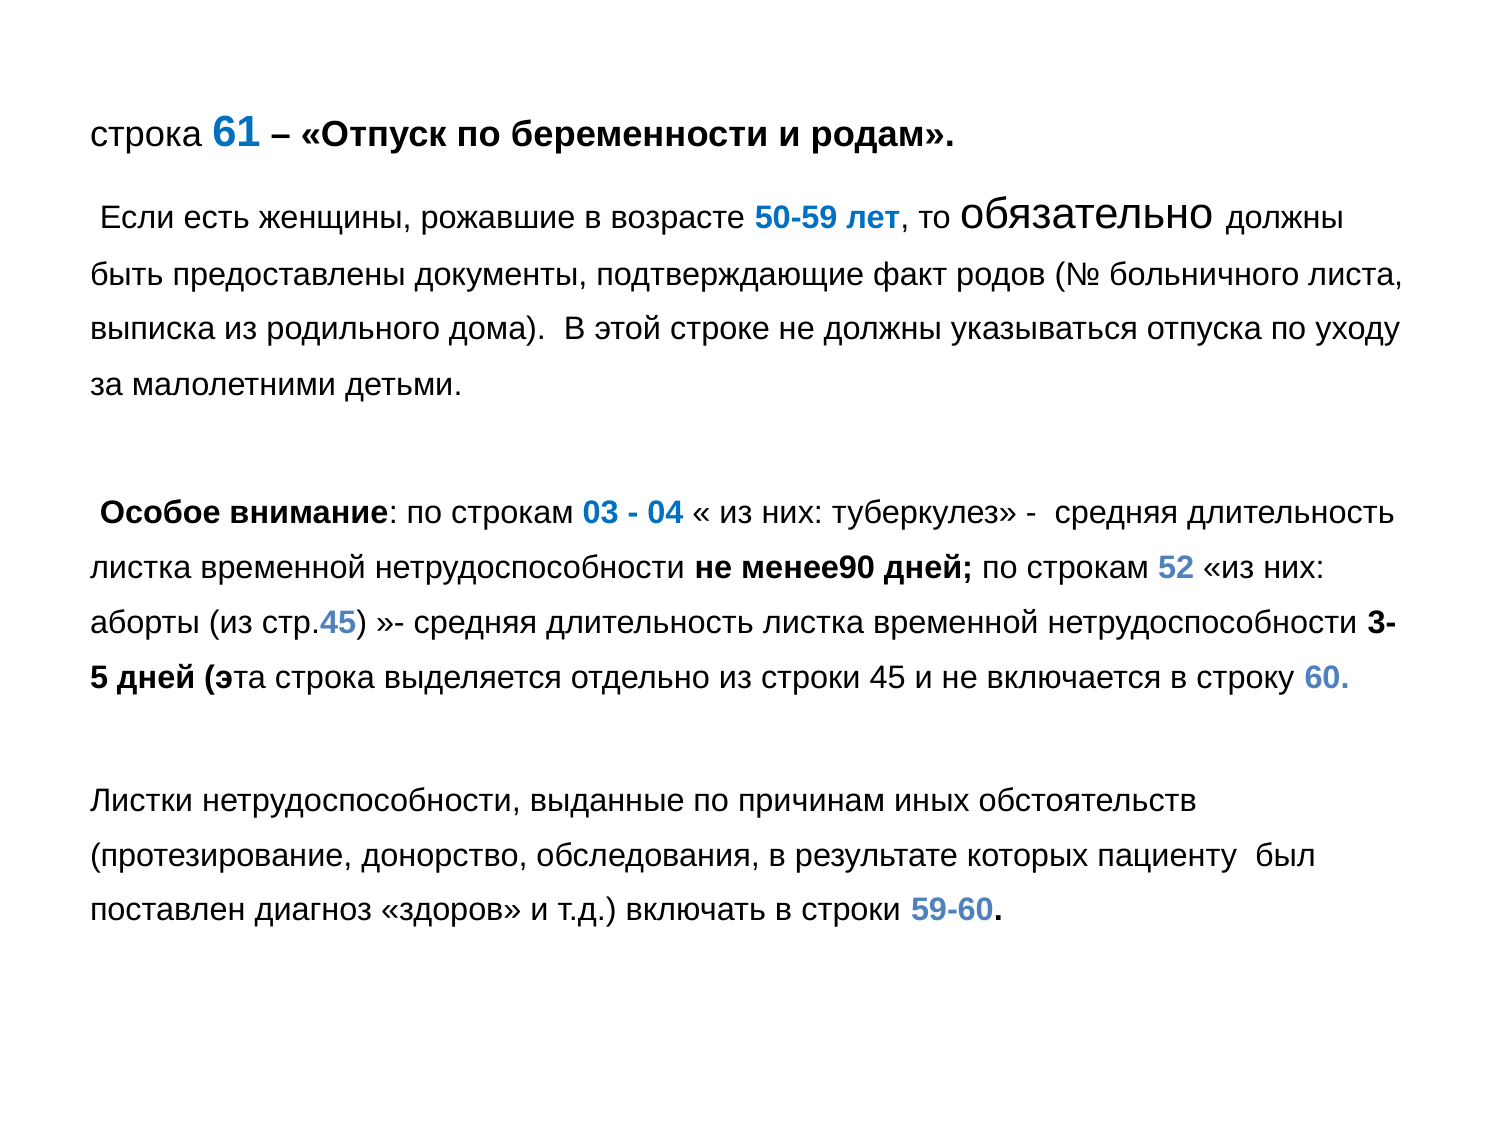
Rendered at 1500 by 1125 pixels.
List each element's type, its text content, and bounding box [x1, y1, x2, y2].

list строка 61 – «Отпуск по беременности и родам». Если есть женщины, рожавшие в возрасте 50-59 лет, то обязательно должны быть предоставлены документы, подтверждающие факт родов (№ больничного листа, выписка из родильного дома). В этой строке не должны указываться отпуска по уходу за малолетними детьми. Особое внимание: по строкам 03 - 04 « из них: туберкулез» - средняя длительность листка временной нетрудоспособности не менее90 дней; по строкам 52 «из них: аборты (из стр.45) »- средняя длительность листка временной нетрудоспособности 3-5 дней (эта строка выделяется отдельно из строки 45 и не включается в строку 60. Листки нетрудоспособности, выданные по причинам иных обстоятельств (протезирование, донорство, обследования, в результате которых пациенту был поставлен диагноз «здоров» и т.д.) включать в строки 59-60. [75, 75, 1425, 963]
